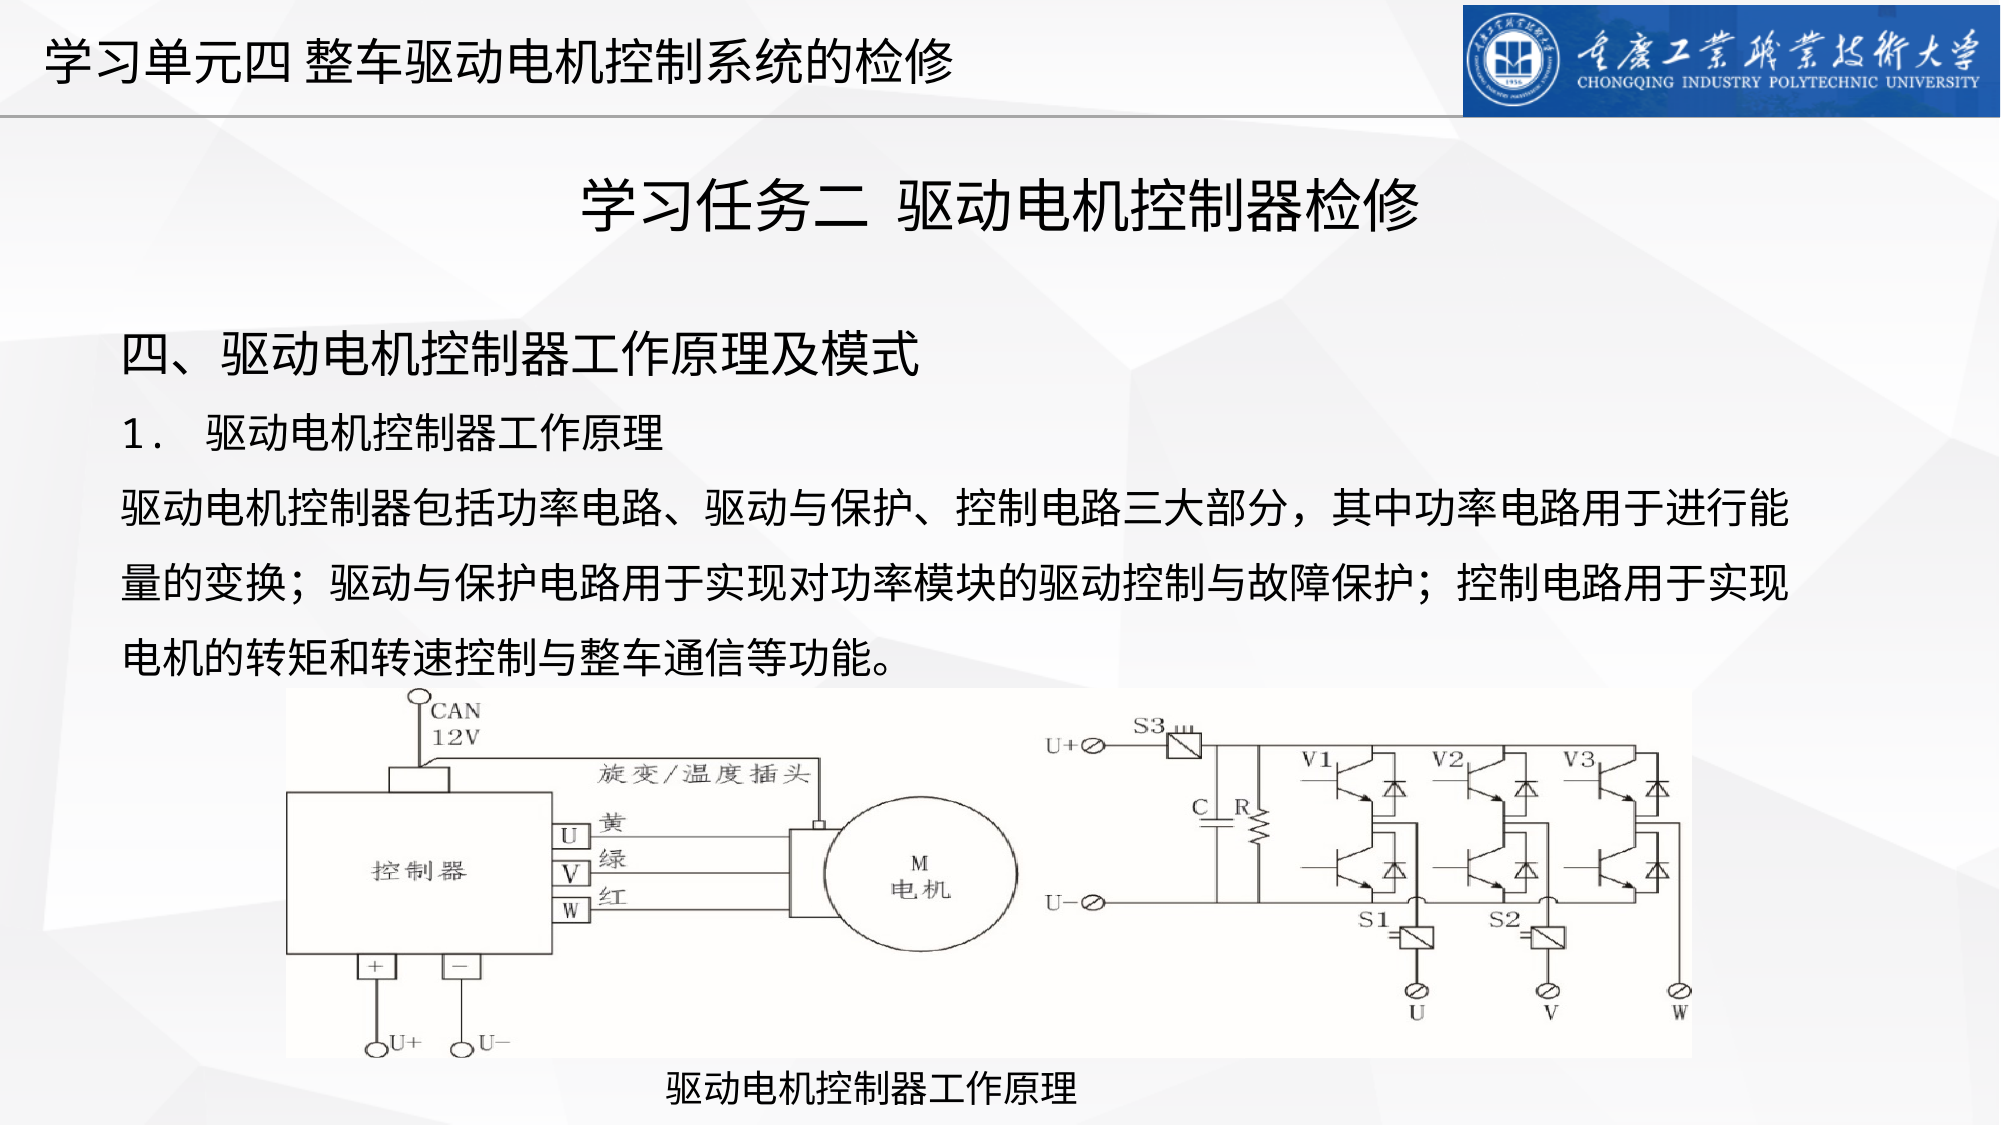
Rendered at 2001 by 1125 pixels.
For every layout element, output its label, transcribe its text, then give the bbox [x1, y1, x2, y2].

picture [0, 118, 1999, 1125]
text_box 学习任务二 驱动电机控制器检修 [433, 161, 1567, 247]
text_box 四、驱动电机控制器工作原理及模式 1. 驱动电机控制器工作原理 驱动电机控制器包括功率电路、驱动与保护、控制电路三大部分，其中功率电路用于进行能量的变换；驱动与保护电路用于实现对功率模块的驱动控制与故障保护；控制电路用于实现电机的转矩和转速控制与整车通信等功能。 [105, 284, 1818, 765]
text_box 驱动电机控制器工作原理 [651, 1058, 1124, 1118]
picture [0, 0, 2001, 117]
